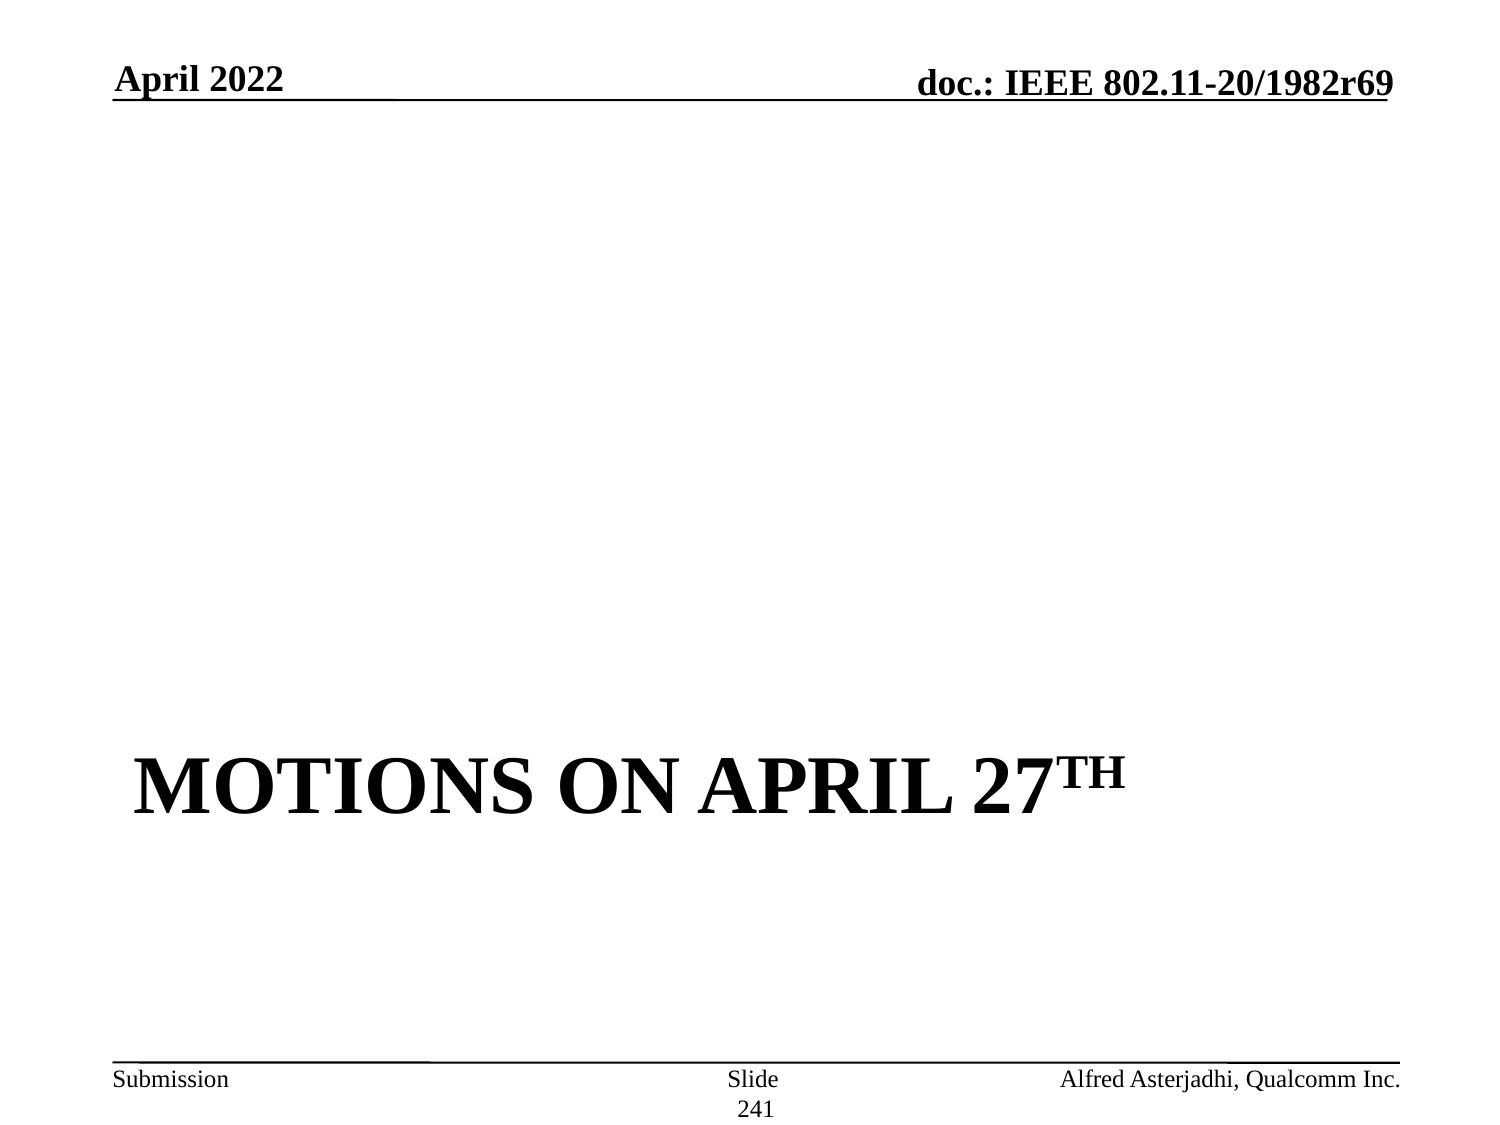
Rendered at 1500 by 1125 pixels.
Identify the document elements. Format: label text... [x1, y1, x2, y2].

slide_number Slide 241 [712, 1061, 800, 1123]
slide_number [114, 54, 423, 100]
title Motions on APRIL 27th [118, 722, 1394, 947]
footer Alfred Asterjadhi, Qualcomm Inc. [878, 1061, 1402, 1093]
